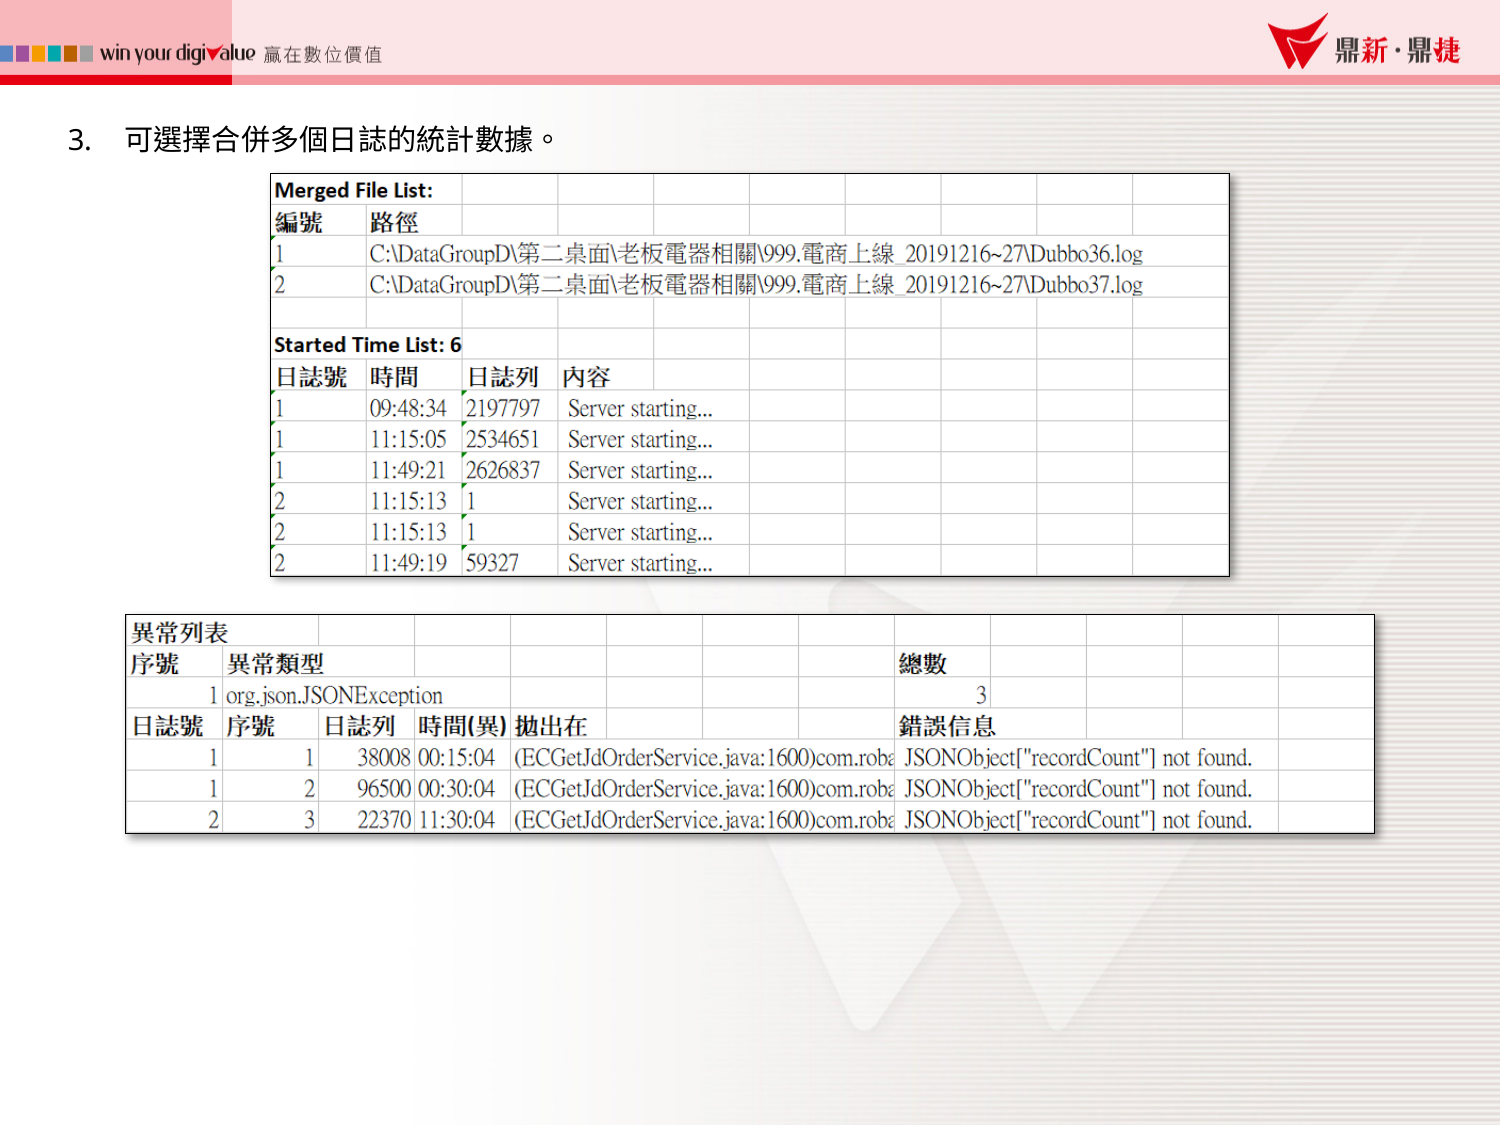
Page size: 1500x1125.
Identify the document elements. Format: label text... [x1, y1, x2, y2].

text_box 可選擇合併多個日誌的統計數據。 [53, 113, 1437, 811]
picture [0, 0, 1500, 1125]
